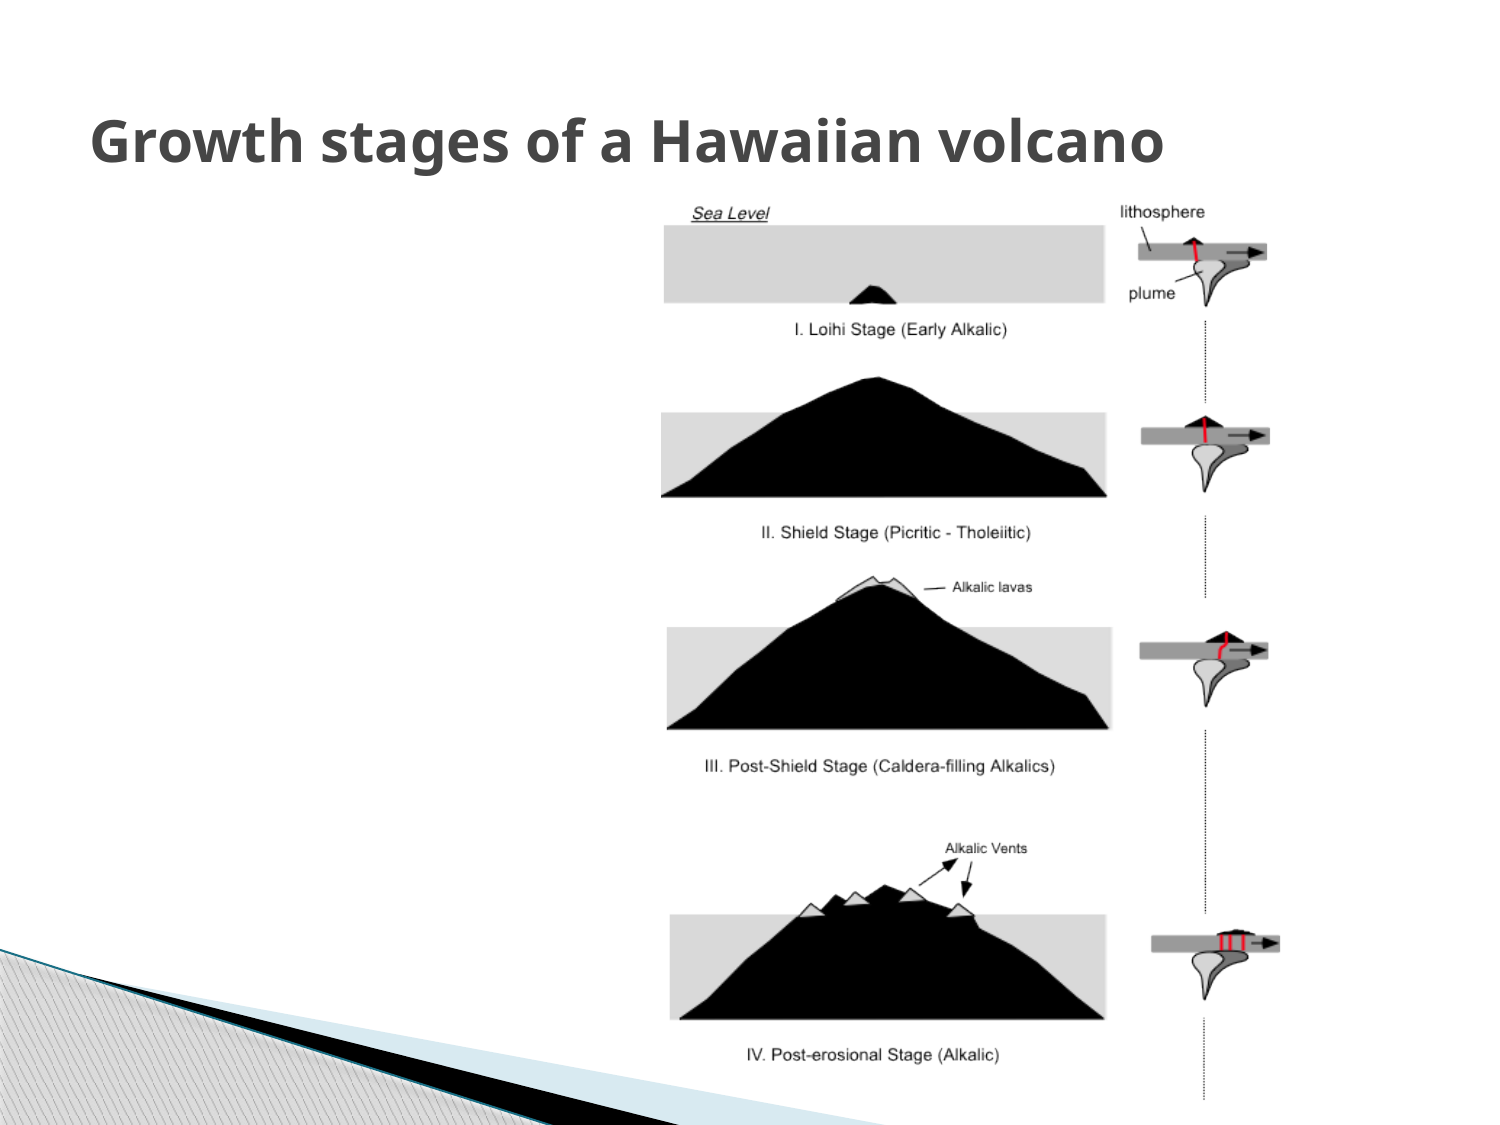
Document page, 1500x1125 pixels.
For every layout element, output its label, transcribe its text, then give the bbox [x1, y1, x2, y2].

picture [661, 202, 1283, 1104]
title Growth stages of a Hawaiian volcano [75, 45, 1425, 233]
